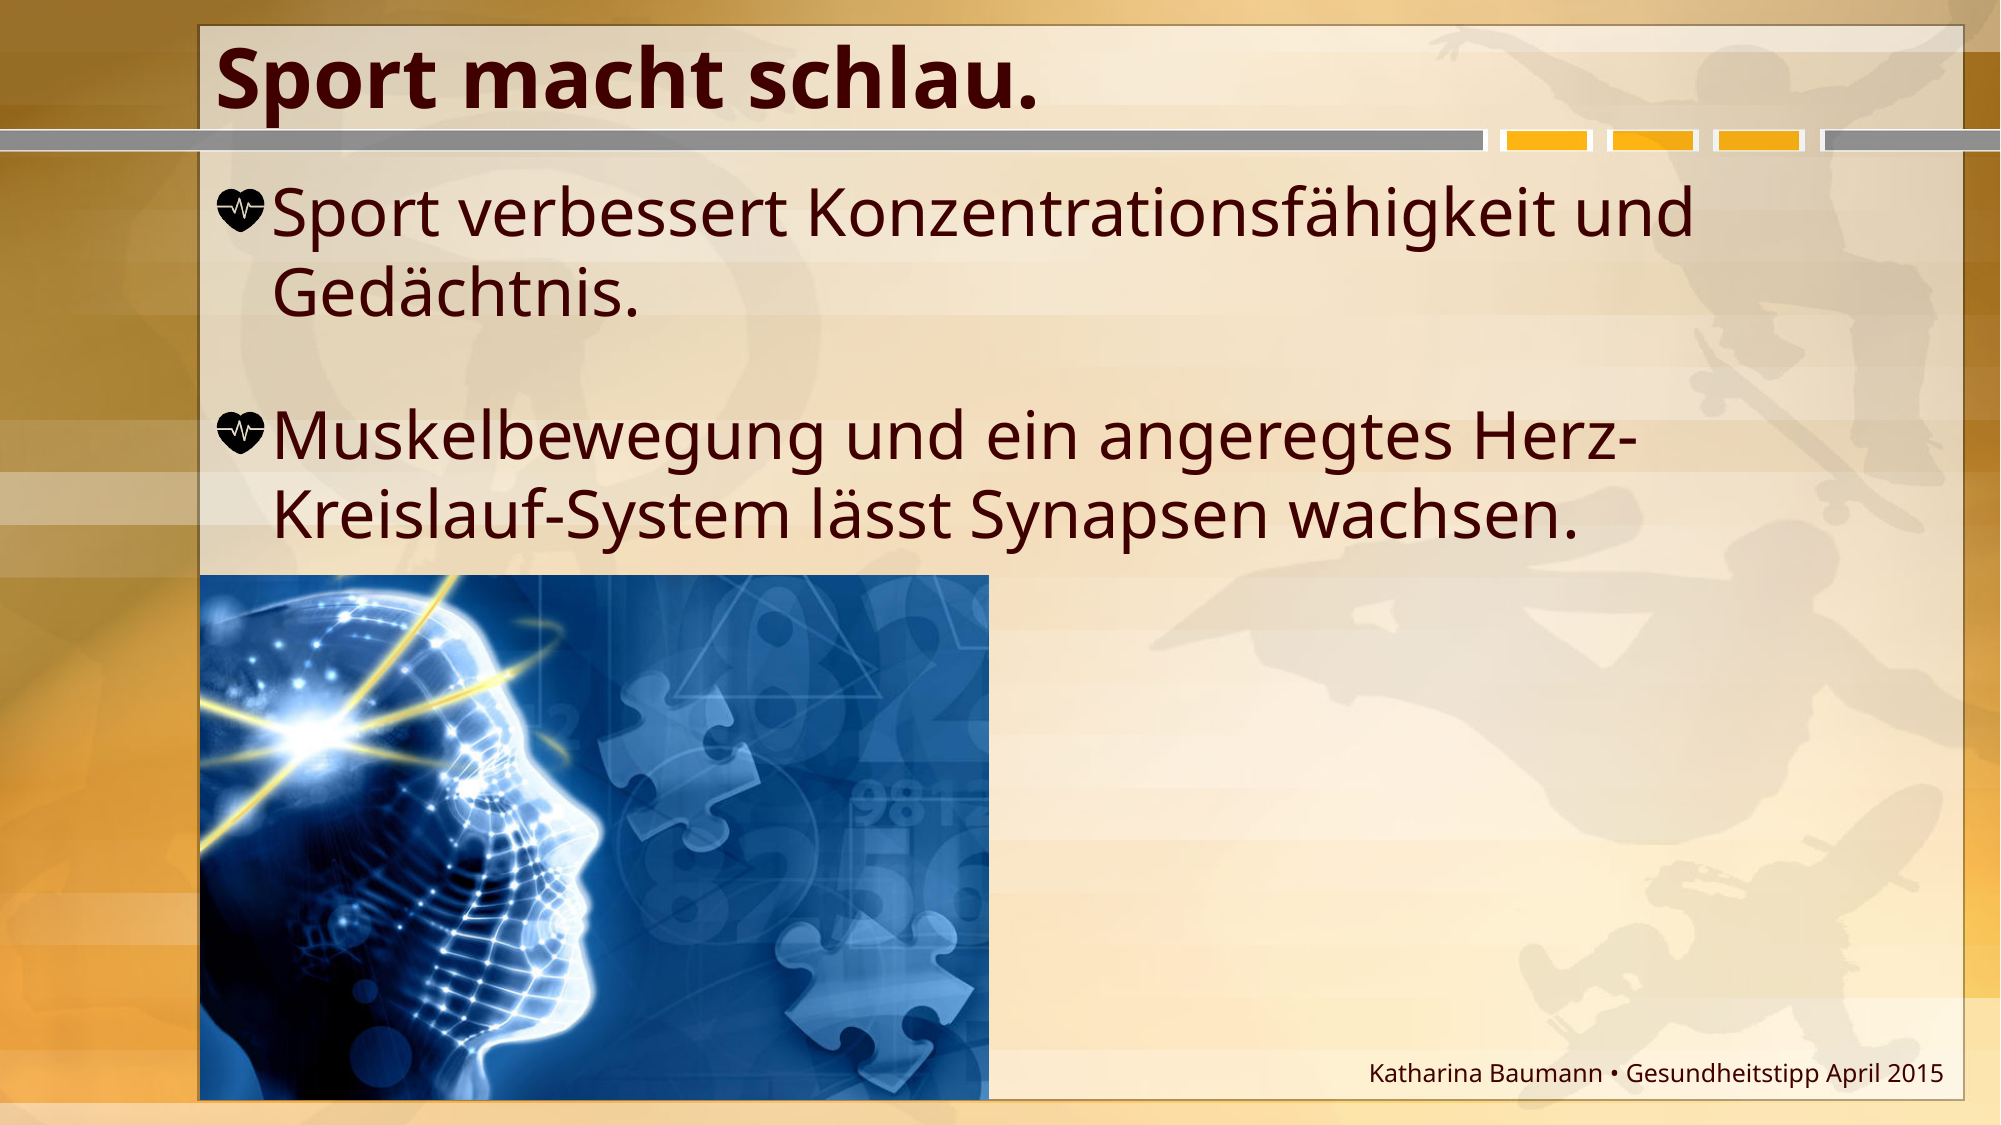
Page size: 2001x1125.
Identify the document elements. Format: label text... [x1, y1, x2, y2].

picture [0, 0, 2001, 1125]
title Sport macht schlau. [200, 0, 1950, 150]
list Sport verbessert Konzentrationsfähigkeit und Gedächtnis. Muskelbewegung und ein angeregtes Herz-Kreislauf-System lässt Synapsen wachsen. [200, 162, 1950, 1050]
footer Katharina Baumann • Gesundheitstipp April 2015 [1326, 1050, 1961, 1100]
